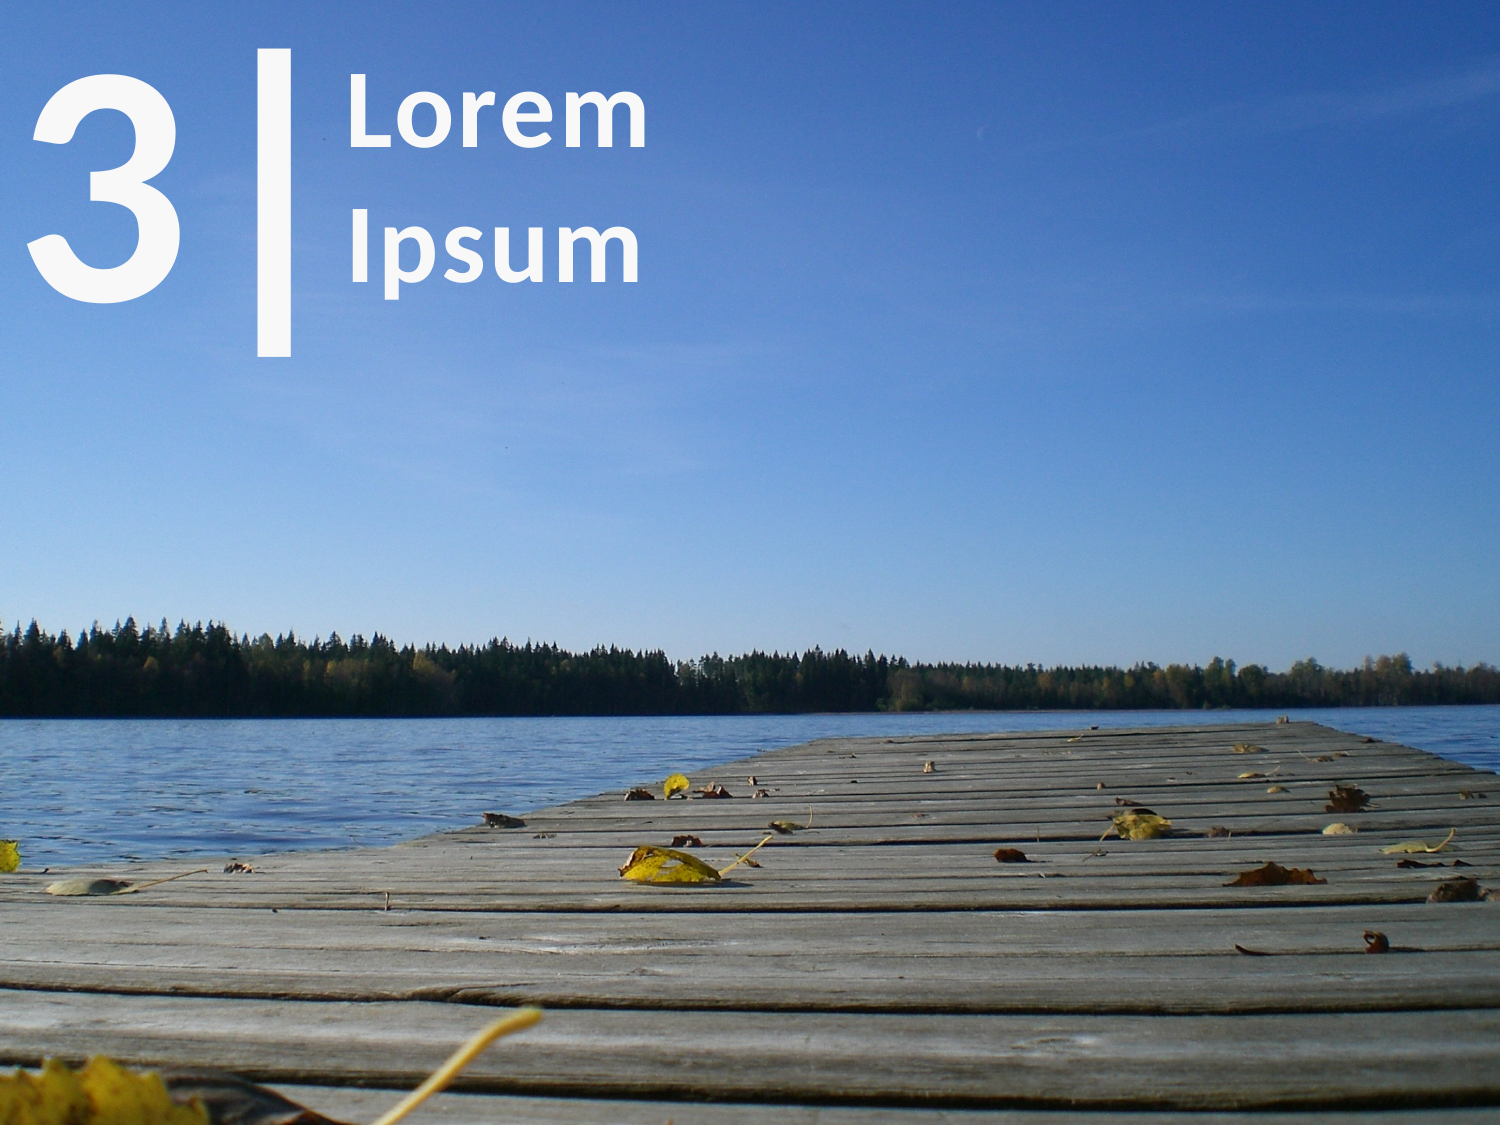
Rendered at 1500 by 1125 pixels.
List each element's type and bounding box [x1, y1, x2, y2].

picture [0, 0, 1500, 1125]
text_box [0, 0, 839, 383]
